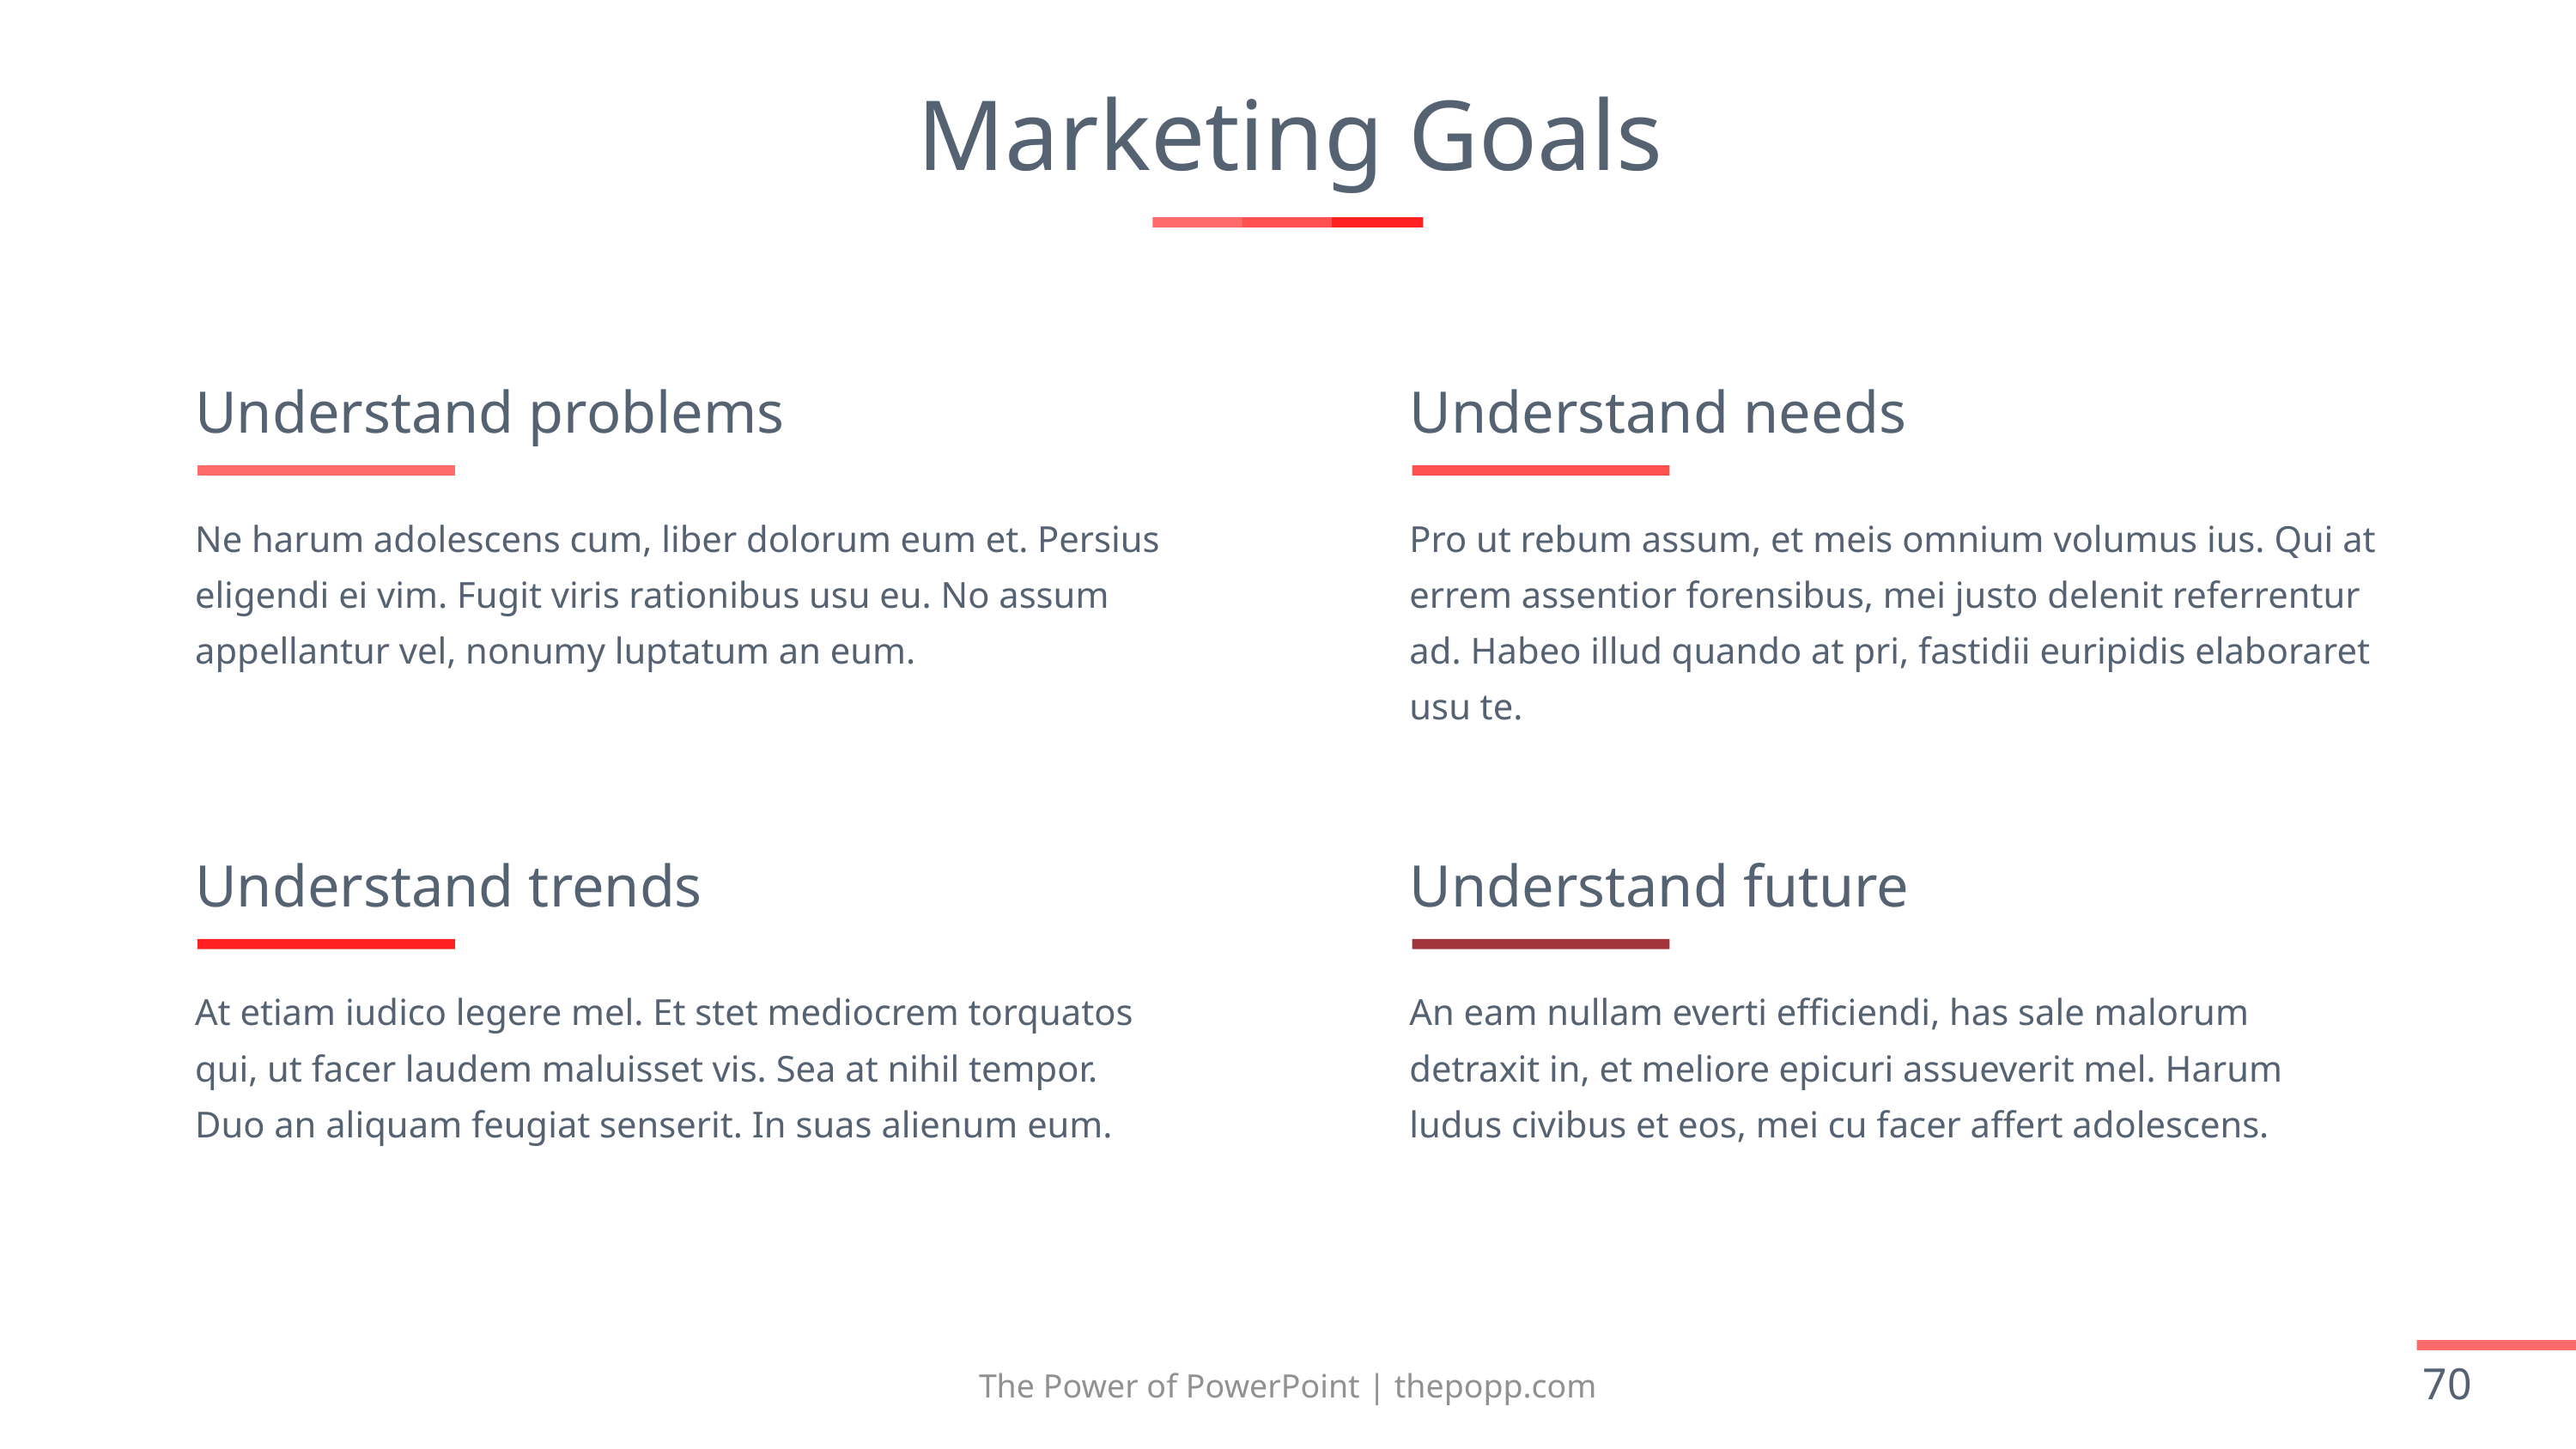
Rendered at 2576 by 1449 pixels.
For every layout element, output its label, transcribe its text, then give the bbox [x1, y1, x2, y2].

list Understand needs [1396, 357, 2394, 464]
list Understand problems [182, 357, 1180, 464]
list Understand future [1396, 831, 2394, 937]
footer The Power of PowerPoint | thepopp.com [853, 1349, 1723, 1427]
list Ne harum adolescens cum, liber dolorum eum et. Persius eligendi ei vim. Fugit viris rationibus usu eu. No assum appellantur vel, nonumy luptatum an eum. [182, 496, 1180, 787]
title Marketing Goals [69, 49, 2512, 230]
list At etiam iudico legere mel. Et stet mediocrem torquatos qui, ut facer laudem maluisset vis. Sea at nihil tempor. Duo an aliquam feugiat senserit. In suas alienum eum. [182, 970, 1180, 1261]
list An eam nullam everti efficiendi, has sale malorum detraxit in, et meliore epicuri assueverit mel. Harum ludus civibus et eos, mei cu facer affert adolescens. [1396, 970, 2394, 1261]
slide_number 70 [2409, 1351, 2576, 1421]
list Understand trends [182, 831, 1180, 937]
list Pro ut rebum assum, et meis omnium volumus ius. Qui at errem assentior forensibus, mei justo delenit referrentur ad. Habeo illud quando at pri, fastidii euripidis elaboraret usu te. [1396, 496, 2394, 787]
